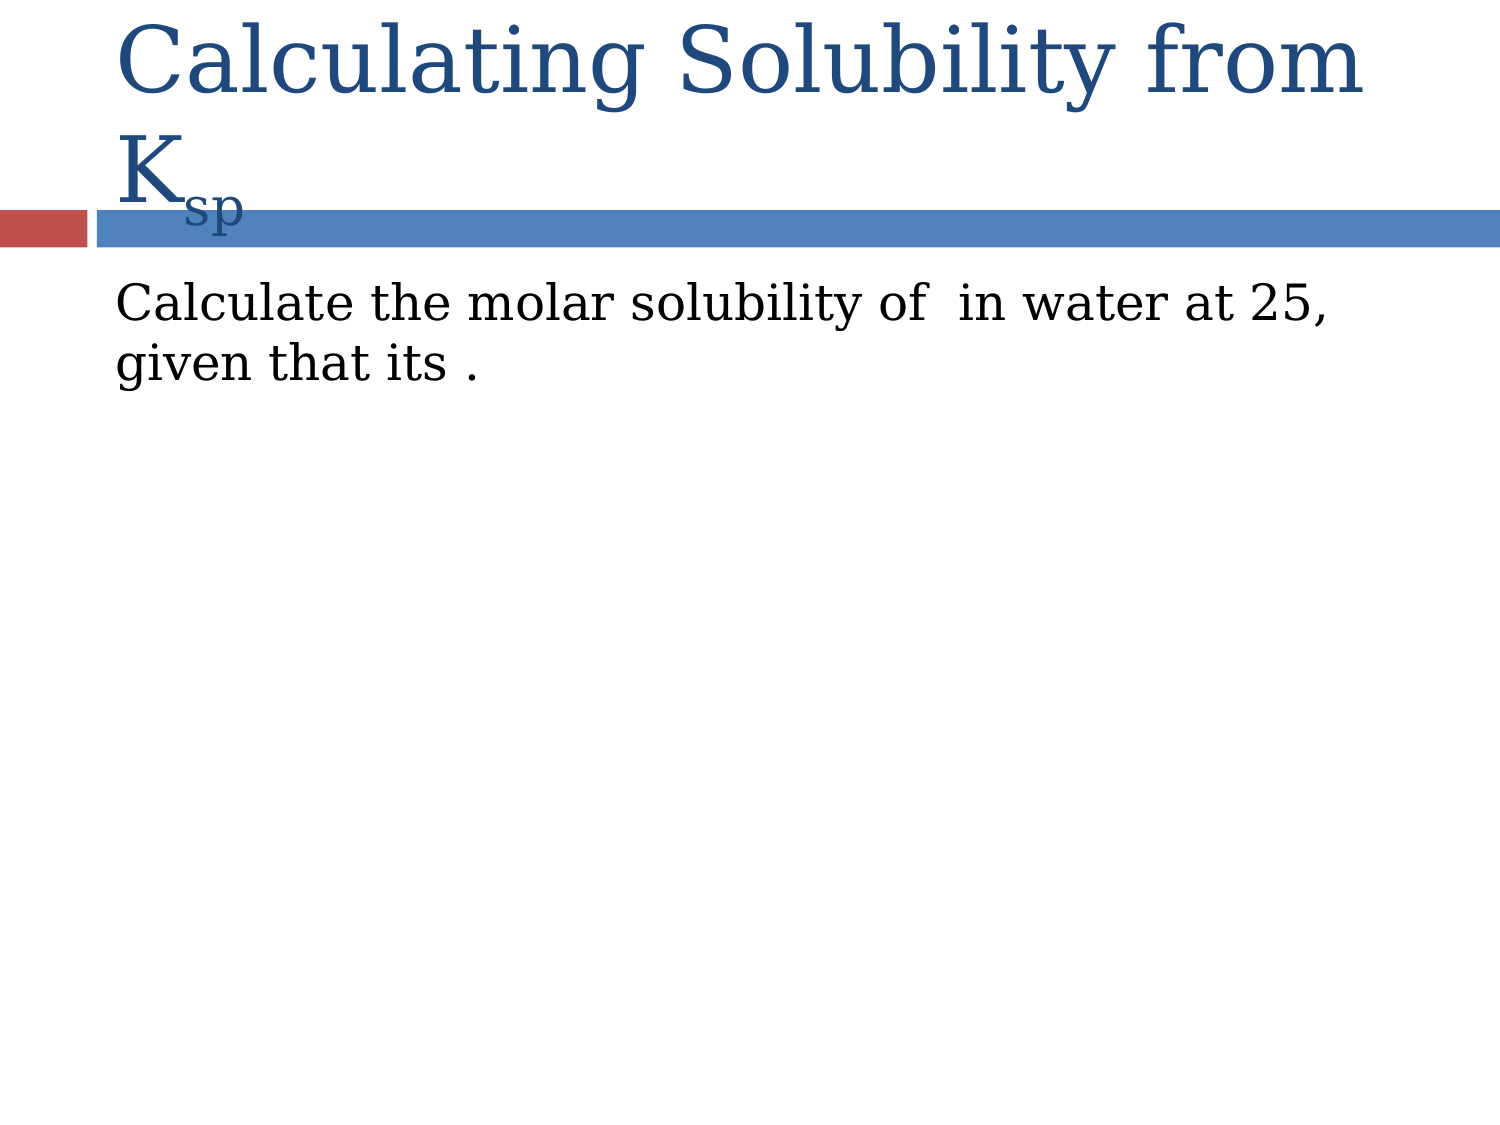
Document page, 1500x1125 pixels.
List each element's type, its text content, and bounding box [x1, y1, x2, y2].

title Calculating Solubility from Ksp [100, 37, 1438, 200]
